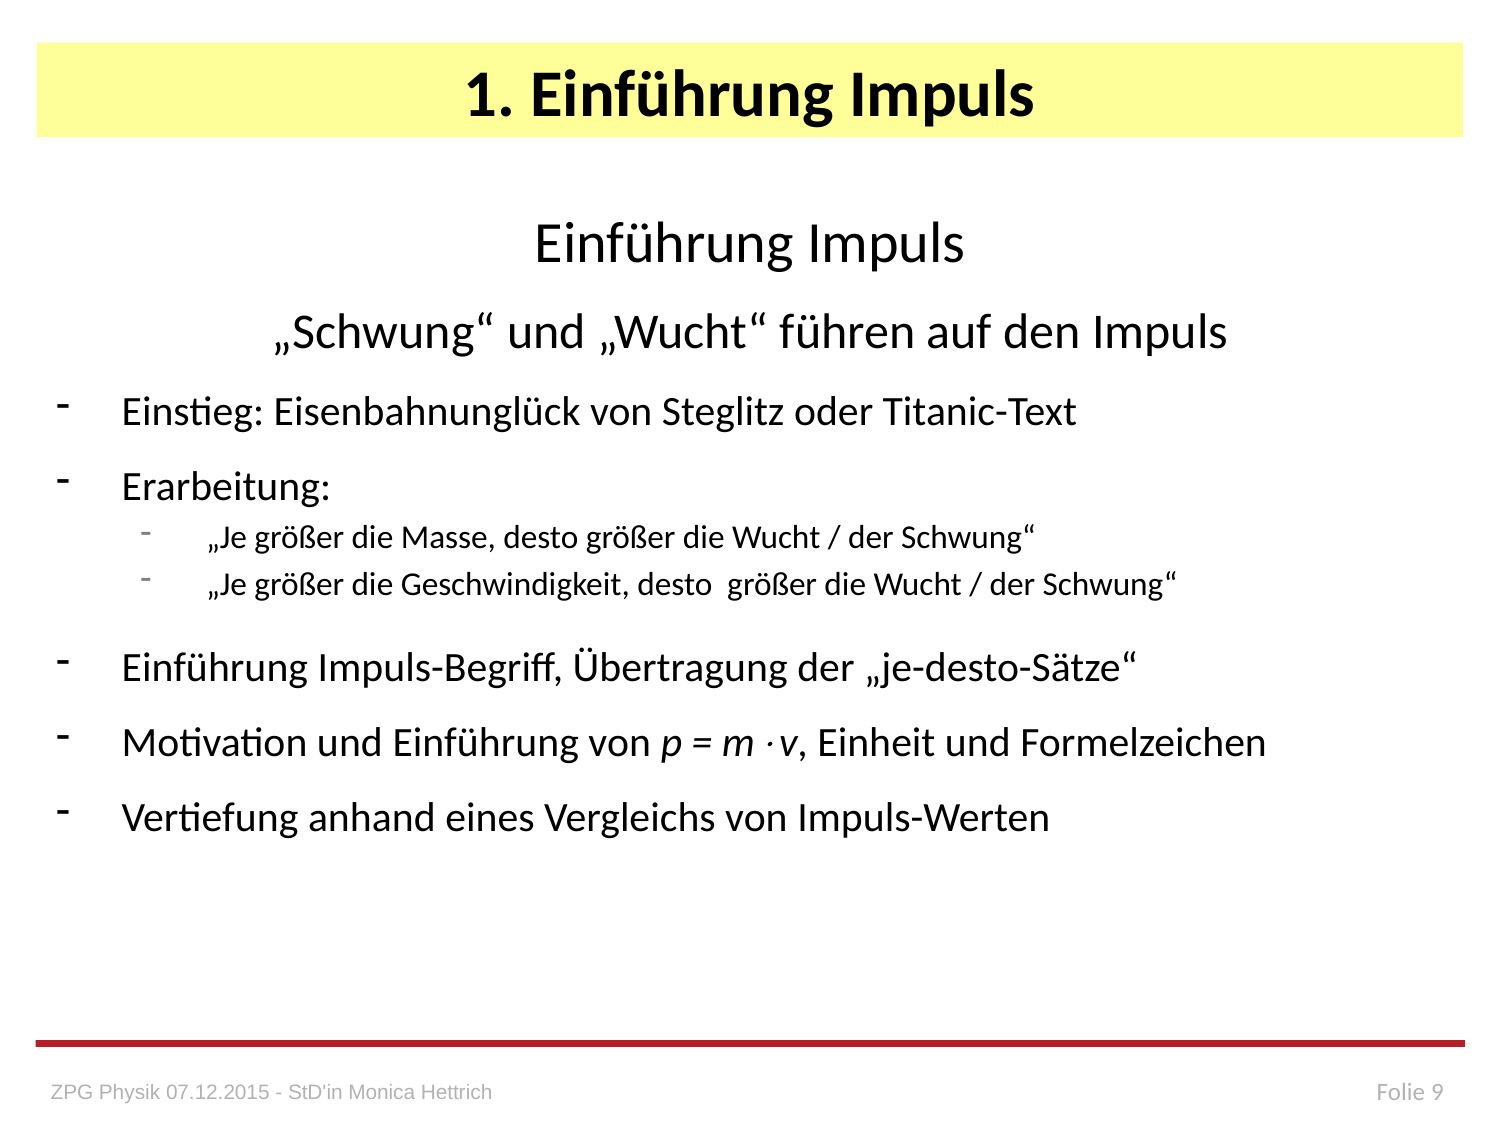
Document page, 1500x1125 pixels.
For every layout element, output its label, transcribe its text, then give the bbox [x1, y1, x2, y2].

footer ZPG Physik 07.12.2015 - StD'in Monica Hettrich [35, 1061, 768, 1122]
slide_number Folie 9 [1108, 1060, 1459, 1121]
list Einführung Impuls „Schwung“ und „Wucht“ führen auf den Impuls Einstieg: Eisenbahnunglück von Steglitz oder Titanic-Text Erarbeitung: „Je größer die Masse, desto größer die Wucht / der Schwung“ „Je größer die Geschwindigkeit, desto größer die Wucht / der Schwung“ Einführung Impuls-Begriff, Übertragung der „je-desto-Sätze“ Motivation und Einführung von p = mv, Einheit und Formelzeichen Vertiefung anhand eines Vergleichs von Impuls-Werten [41, 196, 1459, 1000]
title 1. Einführung Impuls [41, 42, 1459, 149]
